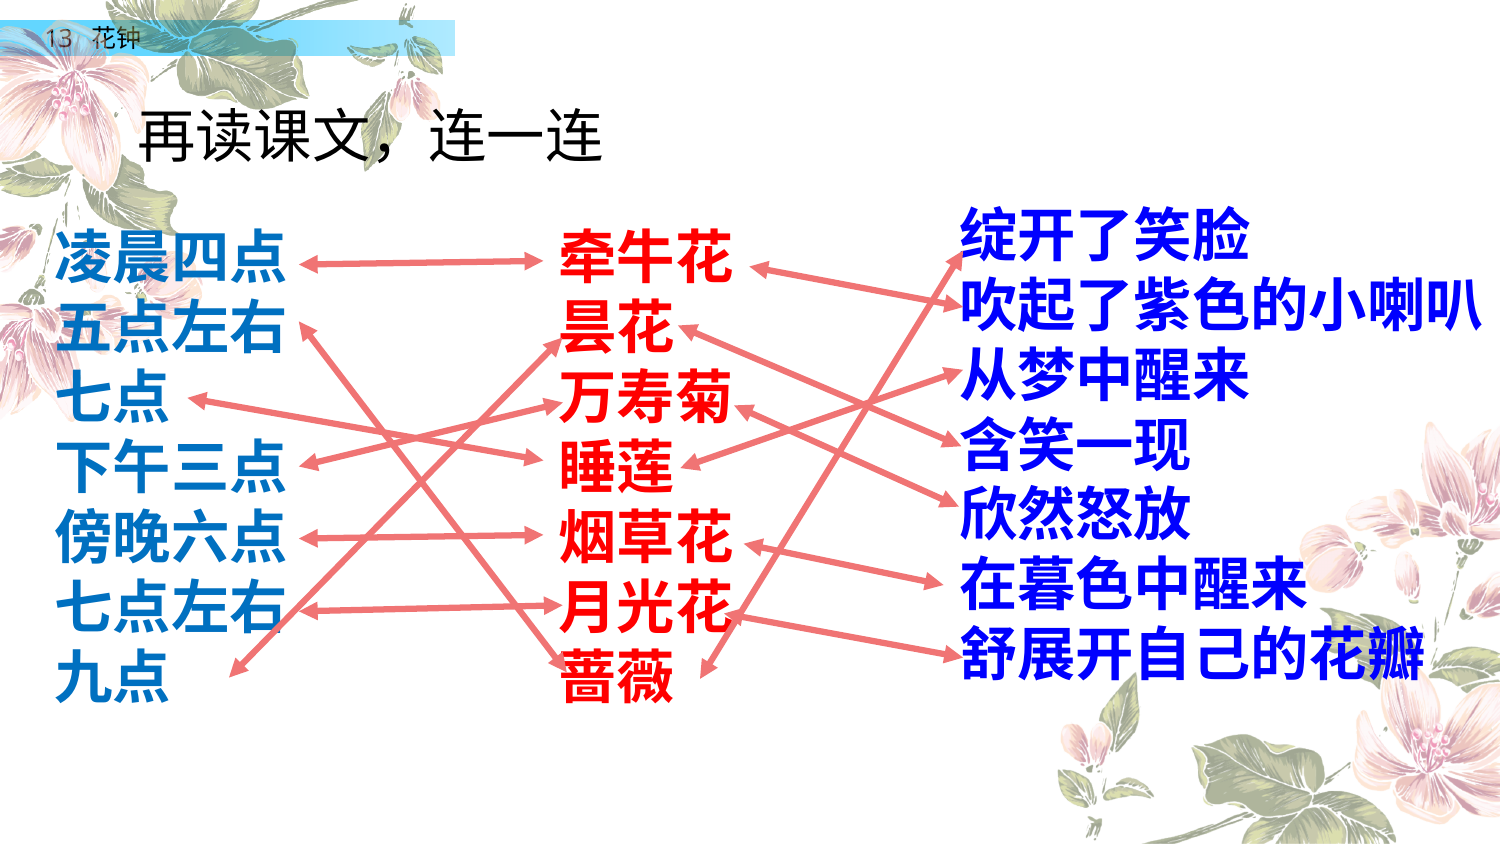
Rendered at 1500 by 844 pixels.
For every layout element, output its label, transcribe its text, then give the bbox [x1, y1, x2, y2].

text_box [724, 609, 964, 662]
text_box [298, 532, 365, 545]
text_box [743, 540, 944, 589]
text_box [187, 393, 415, 438]
text_box [480, 399, 563, 423]
text_box [298, 599, 563, 618]
text_box [458, 445, 544, 465]
picture [1058, 775, 1500, 844]
text_box 再读课文，连一连 [122, 91, 739, 177]
picture [0, 0, 443, 422]
text_box 牵牛花 昙花 万寿菊 睡莲 烟草花 月光花 蔷薇 [544, 213, 749, 788]
text_box [700, 622, 736, 679]
text_box [680, 430, 788, 470]
text_box [734, 404, 959, 508]
text_box [229, 337, 563, 678]
text_box [749, 262, 932, 302]
text_box [367, 528, 544, 542]
text_box [298, 422, 478, 470]
text_box [677, 324, 962, 448]
text_box [864, 368, 964, 404]
text_box 绽开了笑脸 吹起了紫色的小喇叭 从梦中醒来 含笑一现 欣然怒放 在暮色中醒来 舒展开自己的花瓣 [944, 190, 1500, 775]
text_box [869, 250, 964, 402]
text_box [516, 607, 567, 673]
text_box 凌晨四点 五点左右 七点 下午三点 傍晚六点 七点左右 九点 [39, 213, 496, 788]
text_box [298, 321, 384, 432]
text_box [933, 298, 964, 311]
text_box [298, 254, 544, 271]
